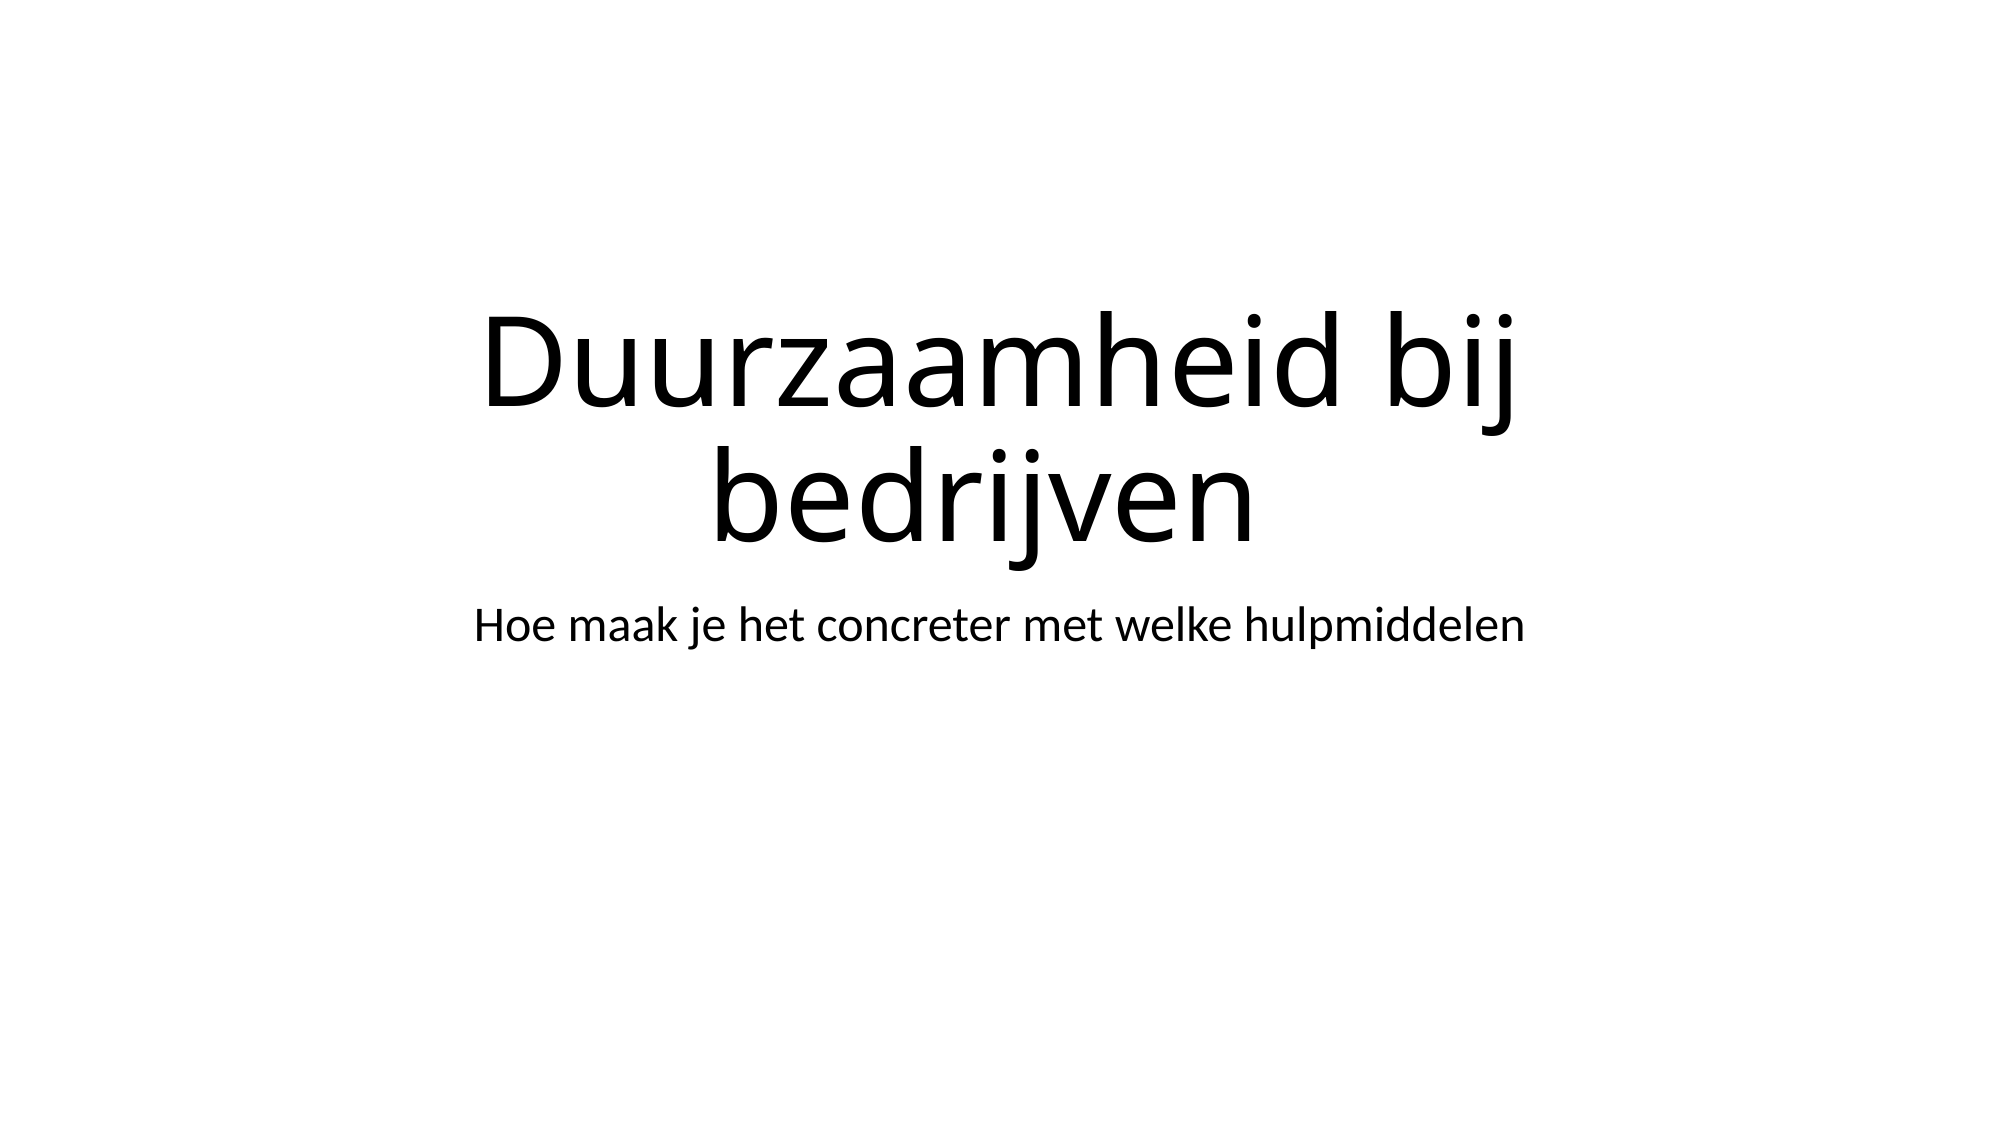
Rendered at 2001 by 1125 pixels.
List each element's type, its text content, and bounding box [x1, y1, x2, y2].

title Duurzaamheid bij bedrijven [249, 184, 1750, 576]
subtitle Hoe maak je het concreter met welke hulpmiddelen [249, 590, 1750, 863]
